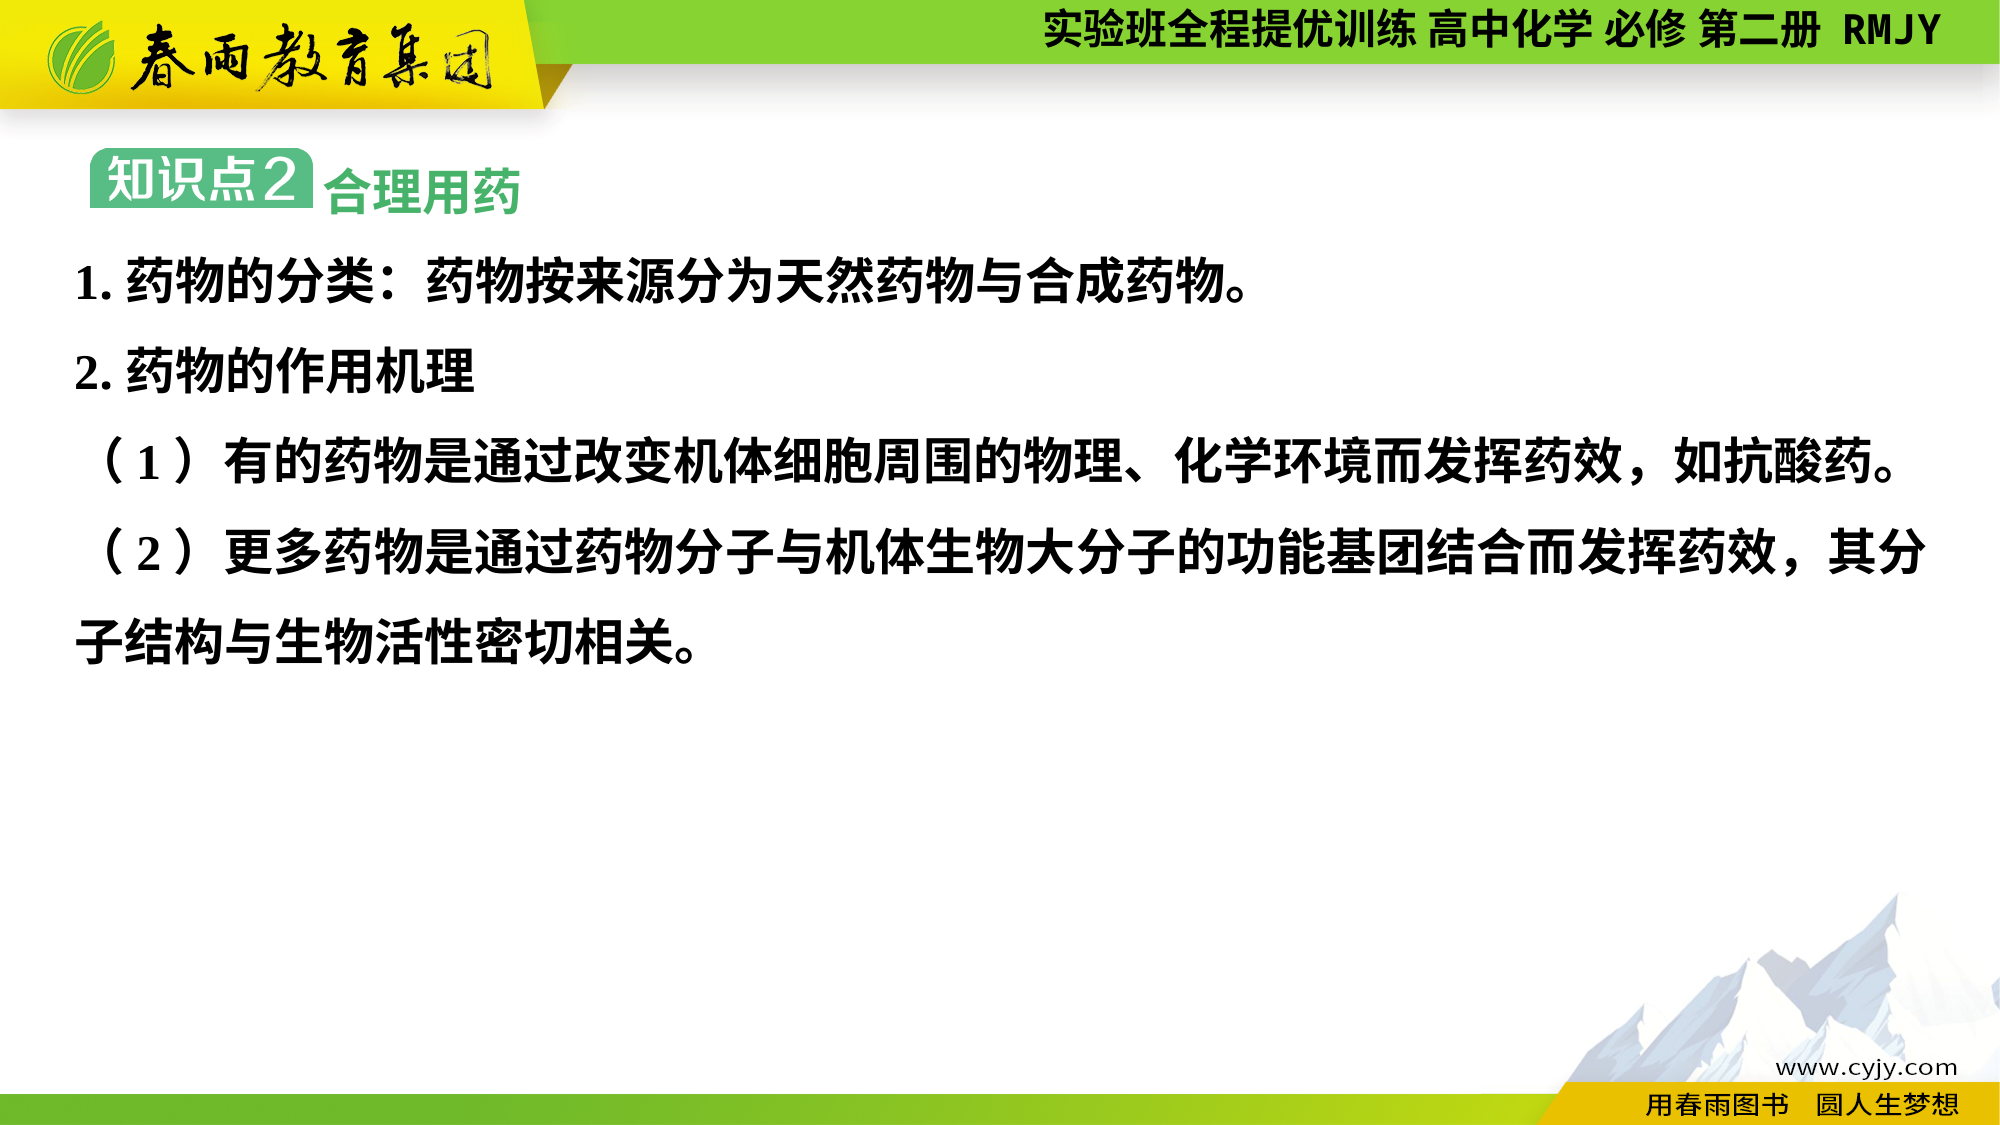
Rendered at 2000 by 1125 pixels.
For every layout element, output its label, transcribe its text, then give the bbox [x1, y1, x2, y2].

list 合理用药 1.药物的分类：药物按来源分为天然药物与合成药物。 2.药物的作用机理 （1）有的药物是通过改变机体细胞周围的物理、化学环境而发挥药效，如抗酸药。 （2）更多药物是通过药物分子与机体生物大分子的功能基团结合而发挥药效，其分子结构与生物活性密切相关。 [59, 122, 1944, 672]
picture [0, 0, 2000, 1125]
